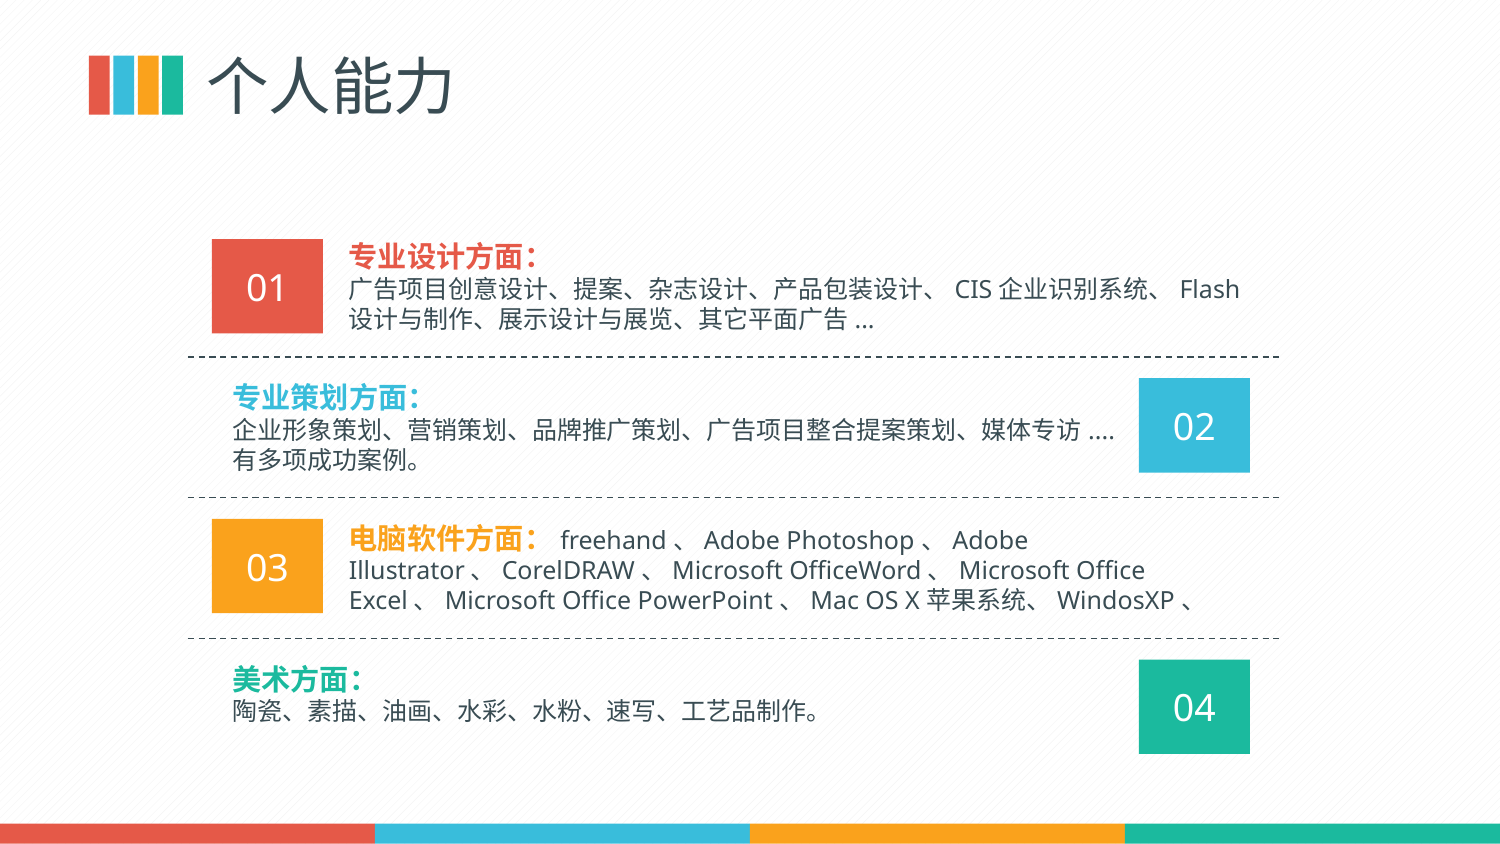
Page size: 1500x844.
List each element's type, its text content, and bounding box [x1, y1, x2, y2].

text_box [211, 230, 1256, 343]
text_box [217, 653, 1250, 755]
text_box 个人能力 [191, 39, 472, 130]
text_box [211, 512, 1256, 624]
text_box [217, 371, 1250, 484]
